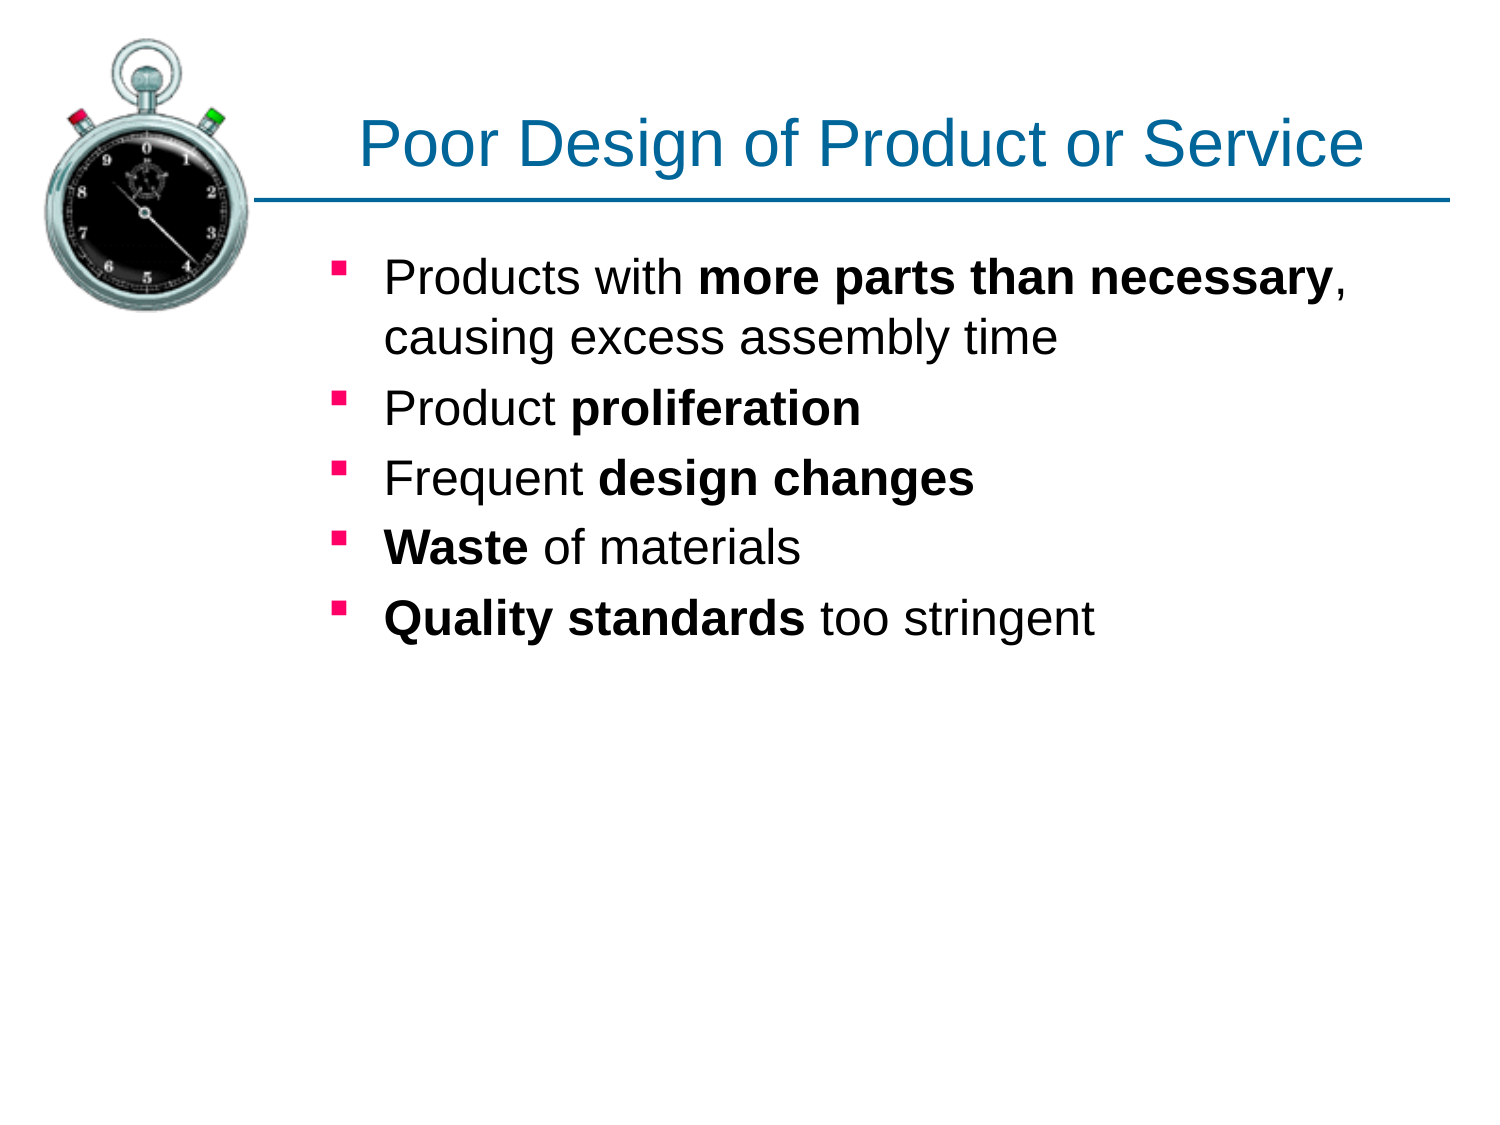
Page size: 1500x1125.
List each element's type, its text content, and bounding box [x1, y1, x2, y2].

list Products with more parts than necessary, causing excess assembly time Product proliferation Frequent design changes Waste of materials Quality standards too stringent [312, 237, 1450, 975]
title Poor Design of Product or Service [275, 37, 1450, 188]
picture [37, 37, 254, 313]
